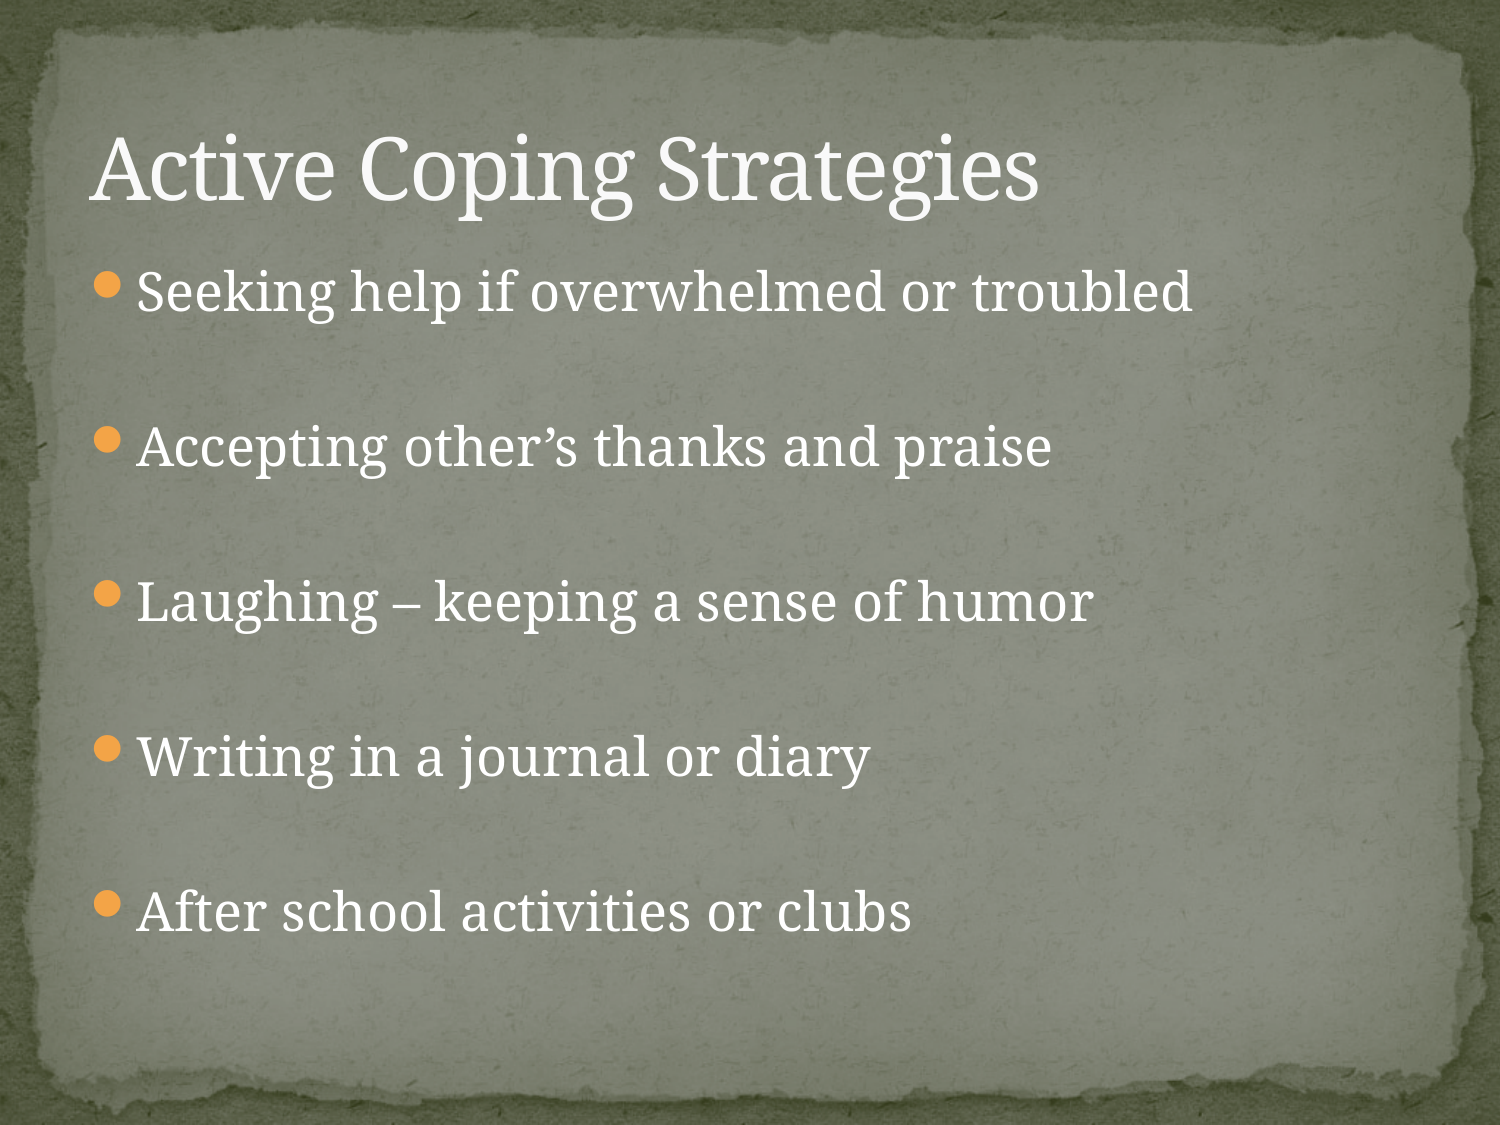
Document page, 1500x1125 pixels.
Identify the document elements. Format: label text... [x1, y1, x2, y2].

list Seeking help if overwhelmed or troubled Accepting other’s thanks and praise Laughing – keeping a sense of humor Writing in a journal or diary After school activities or clubs [74, 249, 1426, 1001]
title Active Coping Strategies [74, 24, 1425, 225]
